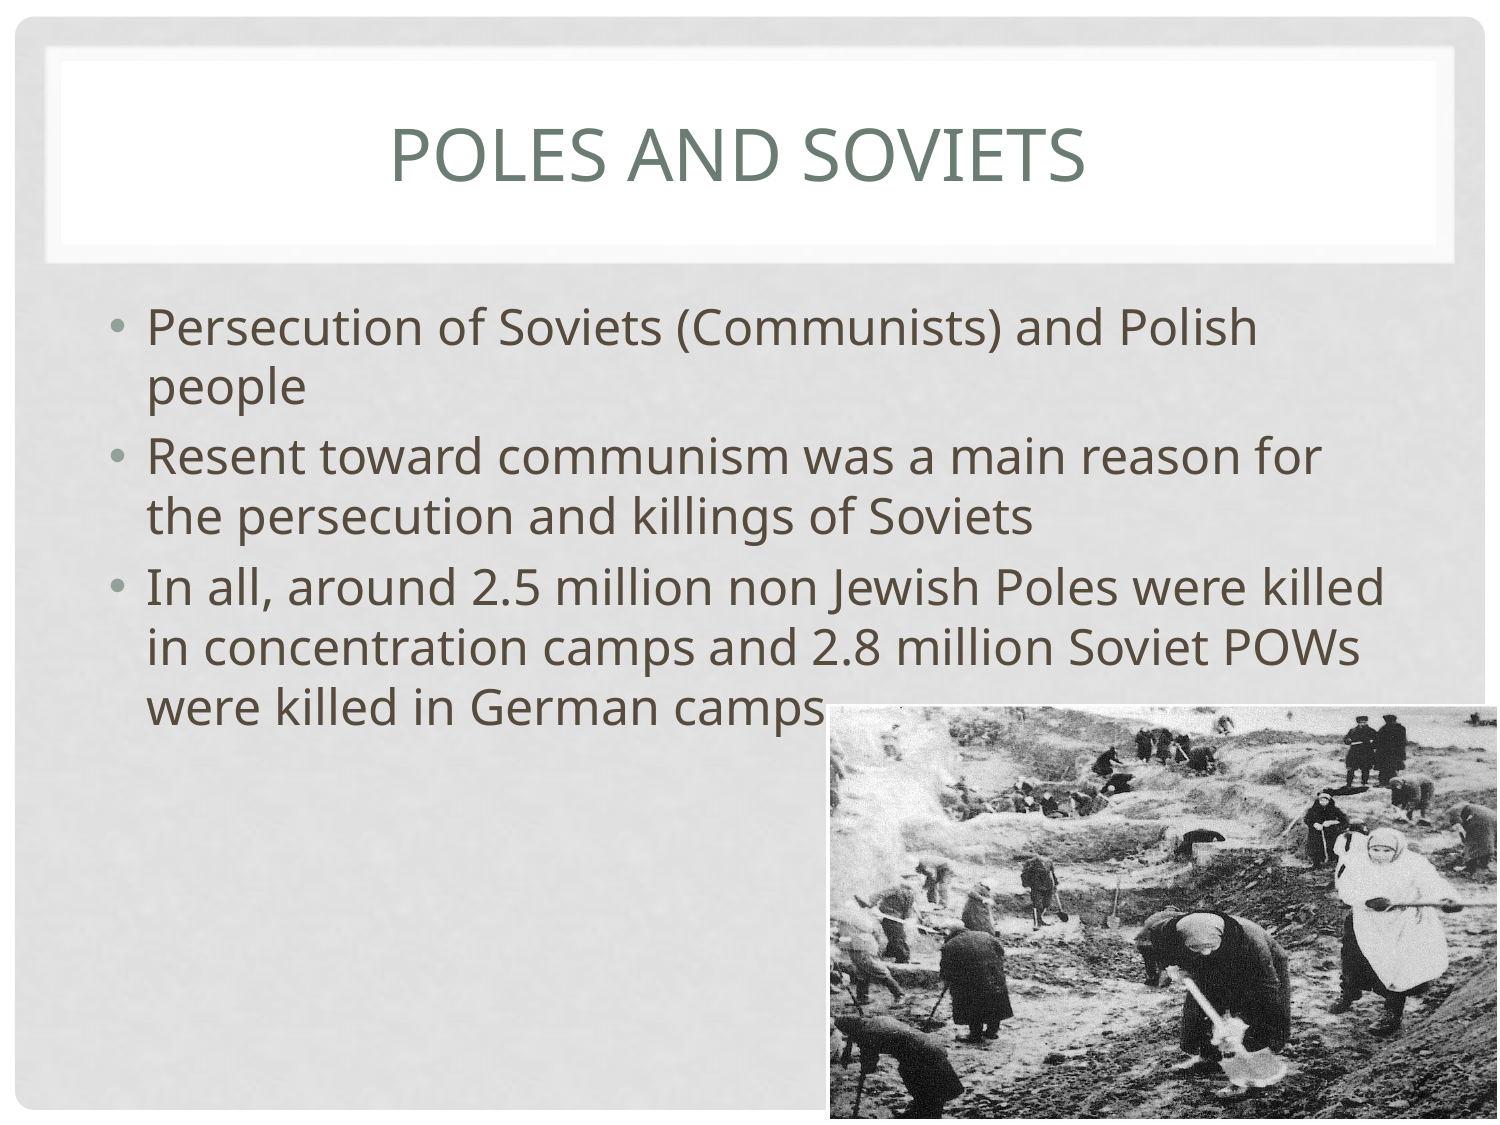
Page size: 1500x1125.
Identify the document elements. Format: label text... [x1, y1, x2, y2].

picture [825, 703, 1500, 1122]
list Persecution of Soviets (Communists) and Polish people Resent toward communism was a main reason for the persecution and killings of Soviets In all, around 2.5 million non Jewish Poles were killed in concentration camps and 2.8 million Soviet POWs were killed in German camps [75, 287, 1425, 1005]
title Poles and Soviets [69, 66, 1425, 238]
